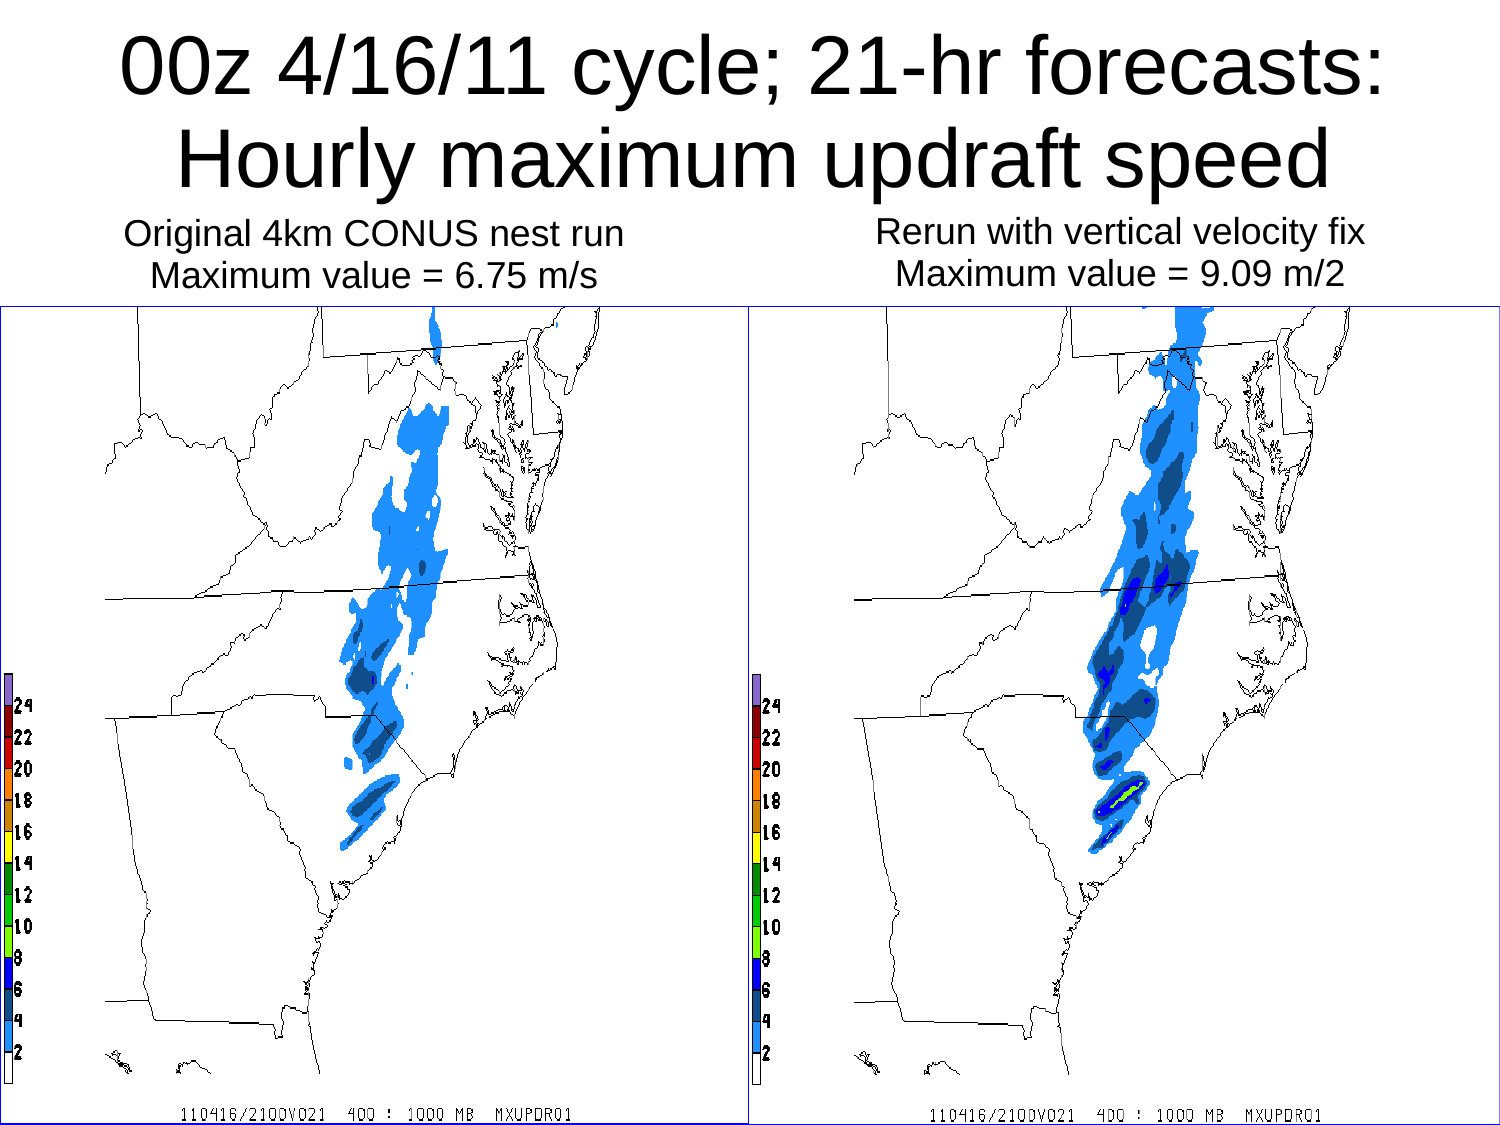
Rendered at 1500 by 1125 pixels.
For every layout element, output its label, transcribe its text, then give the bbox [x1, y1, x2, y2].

text_box Original 4km CONUS nest run Maximum value = 6.75 m/s [136, 204, 613, 290]
text_box Rerun with vertical velocity fix Maximum value = 9.09 m/2 [884, 204, 1357, 290]
title 00z 4/16/11 cycle; 21-hr forecasts: Hourly maximum updraft speed [78, 14, 1429, 206]
picture [0, 305, 1500, 1125]
